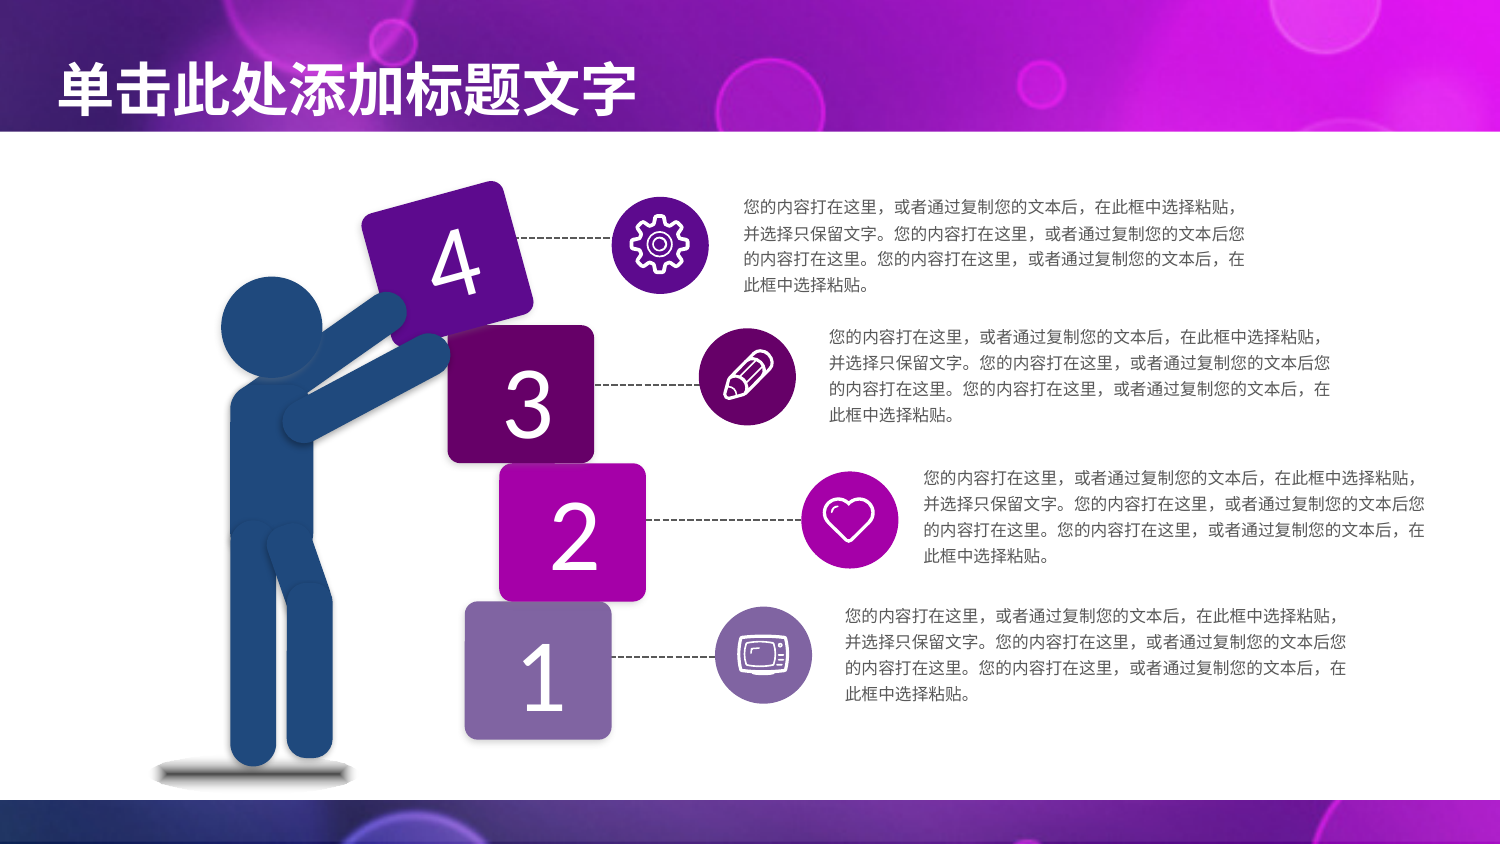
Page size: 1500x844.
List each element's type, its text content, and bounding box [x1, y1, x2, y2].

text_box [465, 324, 595, 469]
text_box 您的内容打在这里，或者通过复制您的文本后，在此框中选择粘贴，并选择只保留文字。您的内容打在这里，或者通过复制您的文本后您的内容打在这里。您的内容打在这里，或者通过复制您的文本后，在此框中选择粘贴。 [817, 315, 1353, 431]
text_box 您的内容打在这里，或者通过复制您的文本后，在此框中选择粘贴，并选择只保留文字。您的内容打在这里，或者通过复制您的文本后您的内容打在这里。您的内容打在这里，或者通过复制您的文本后，在此框中选择粘贴。 [732, 185, 1267, 301]
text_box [527, 196, 709, 295]
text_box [617, 606, 813, 704]
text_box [373, 185, 522, 334]
picture [0, 0, 1500, 131]
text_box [465, 599, 612, 742]
picture [0, 800, 1500, 844]
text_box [598, 328, 797, 426]
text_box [498, 458, 647, 602]
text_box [651, 471, 899, 569]
text_box 您的内容打在这里，或者通过复制您的文本后，在此框中选择粘贴，并选择只保留文字。您的内容打在这里，或者通过复制您的文本后您的内容打在这里。您的内容打在这里，或者通过复制您的文本后，在此框中选择粘贴。 [911, 456, 1447, 572]
text_box 您的内容打在这里，或者通过复制您的文本后，在此框中选择粘贴，并选择只保留文字。您的内容打在这里，或者通过复制您的文本后您的内容打在这里。您的内容打在这里，或者通过复制您的文本后，在此框中选择粘贴。 [833, 594, 1369, 710]
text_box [147, 276, 460, 794]
